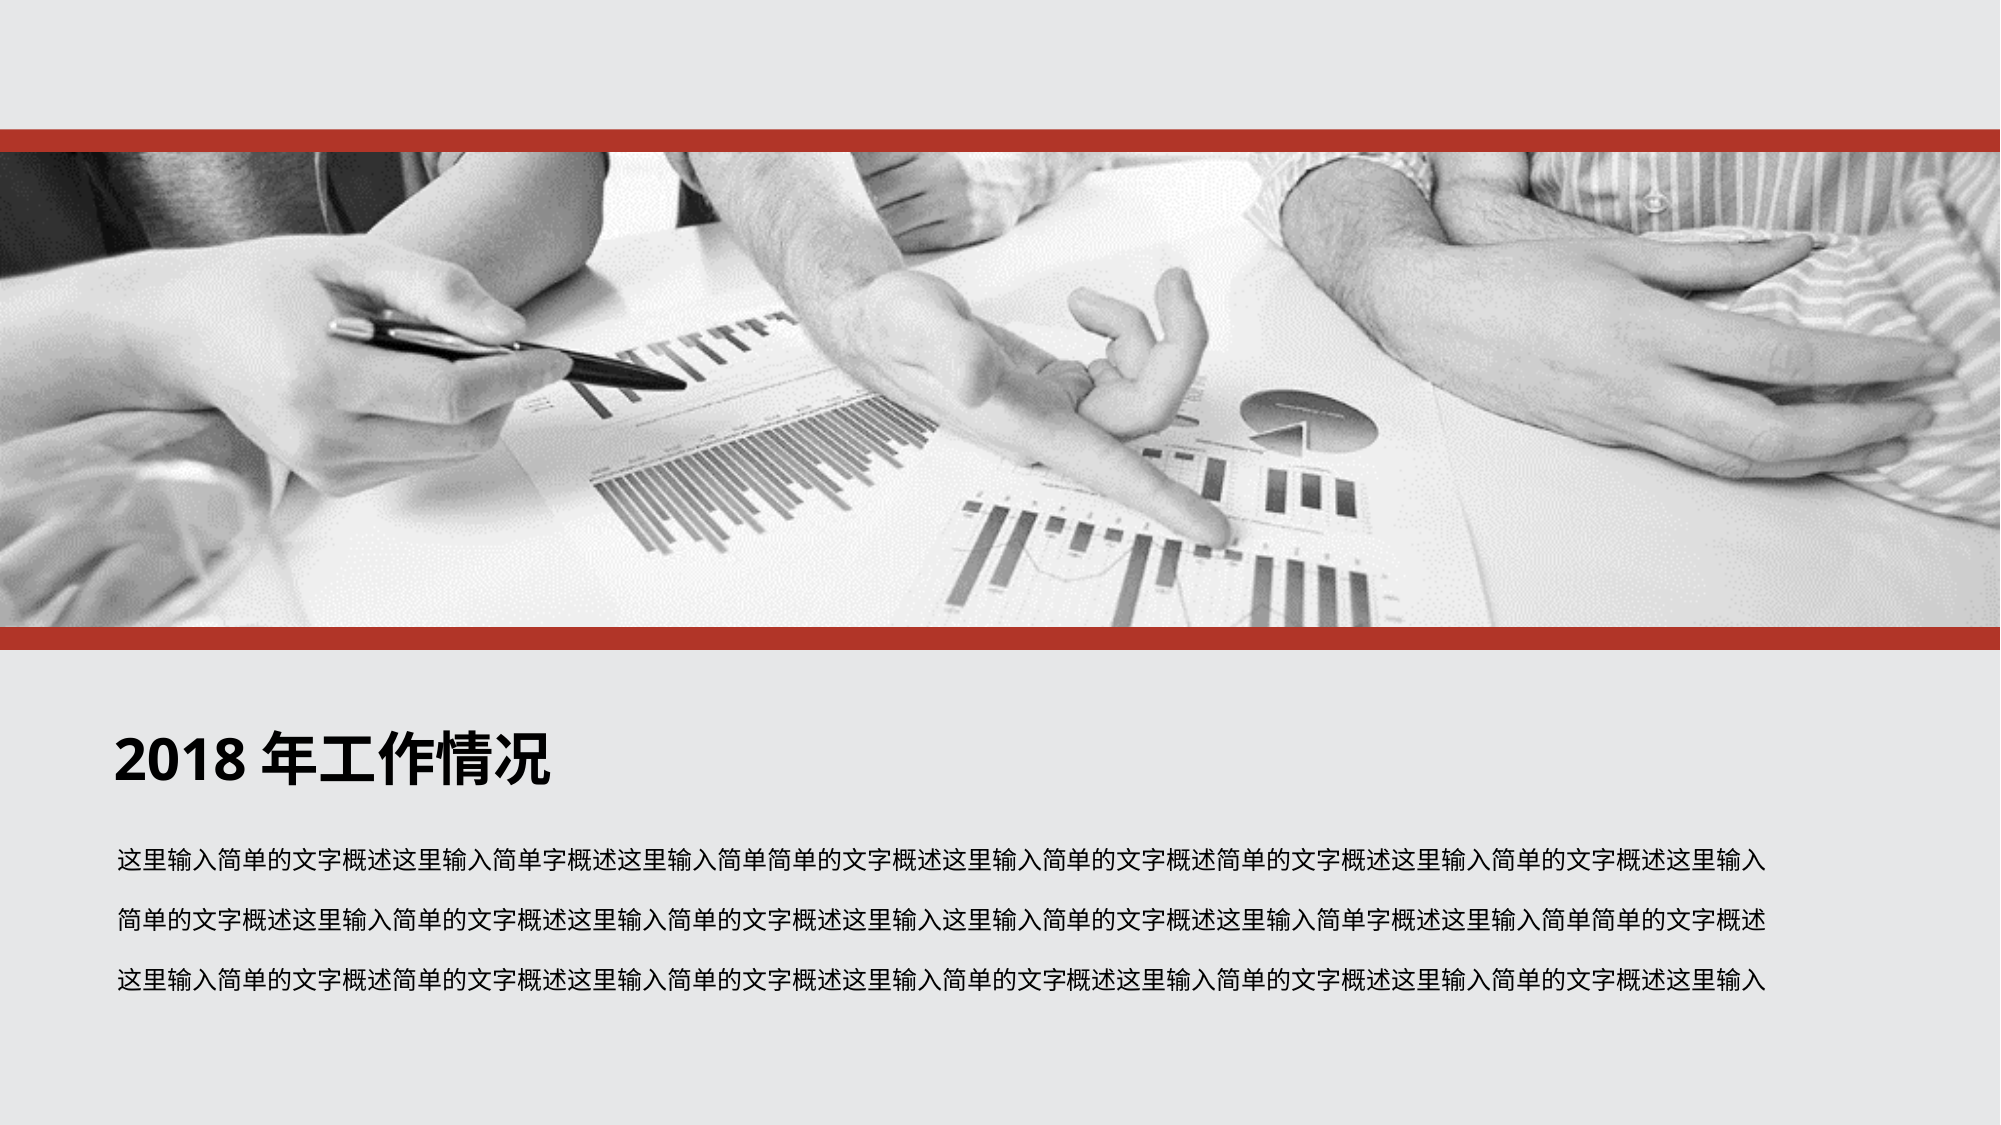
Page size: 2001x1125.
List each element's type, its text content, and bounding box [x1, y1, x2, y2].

text_box 2018年工作情况 [98, 714, 602, 800]
picture [0, 152, 2000, 627]
text_box 这里输入简单的文字概述这里输入简单字概述这里输入简单简单的文字概述这里输入简单的文字概述简单的文字概述这里输入简单的文字概述这里输入简单的文字概述这里输入简单的文字概述这里输入简单的文字概述这里输入这里输入简单的文字概述这里输入简单字概述这里输入简单简单的文字概述这里输入简单的文字概述简单的文字概述这里输入简单的文字概述这里输入简单的文字概述这里输入简单的文字概述这里输入简单的文字概述这里输入 [102, 807, 1805, 1002]
text_box [0, 128, 2000, 152]
text_box [0, 627, 2000, 651]
